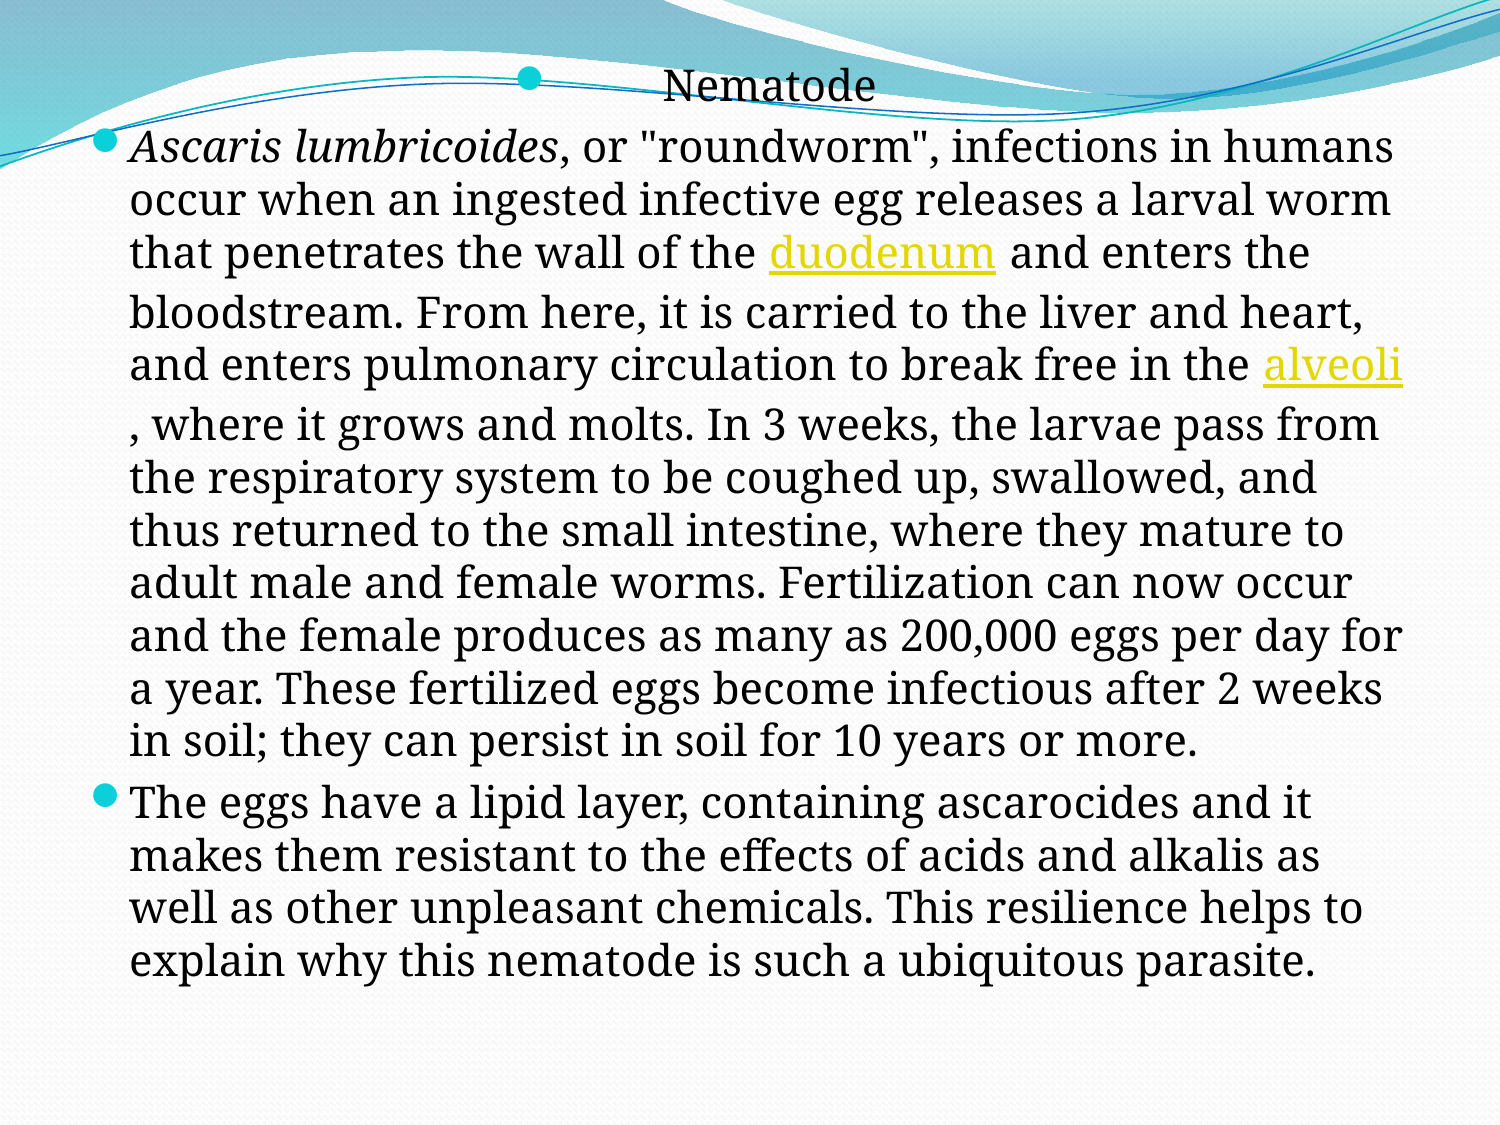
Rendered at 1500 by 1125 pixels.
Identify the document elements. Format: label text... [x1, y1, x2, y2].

list Nematode Ascaris lumbricoides, or "roundworm", infections in humans occur when an ingested infective egg releases a larval worm that penetrates the wall of the duodenum and enters the bloodstream. From here, it is carried to the liver and heart, and enters pulmonary circulation to break free in the alveoli, where it grows and molts. In 3 weeks, the larvae pass from the respiratory system to be coughed up, swallowed, and thus returned to the small intestine, where they mature to adult male and female worms. Fertilization can now occur and the female produces as many as 200,000 eggs per day for a year. These fertilized eggs become infectious after 2 weeks in soil; they can persist in soil for 10 years or more. The eggs have a lipid layer, containing ascarocides and it makes them resistant to the effects of acids and alkalis as well as other unpleasant chemicals. This resilience helps to explain why this nematode is such a ubiquitous parasite. [75, 50, 1425, 1005]
